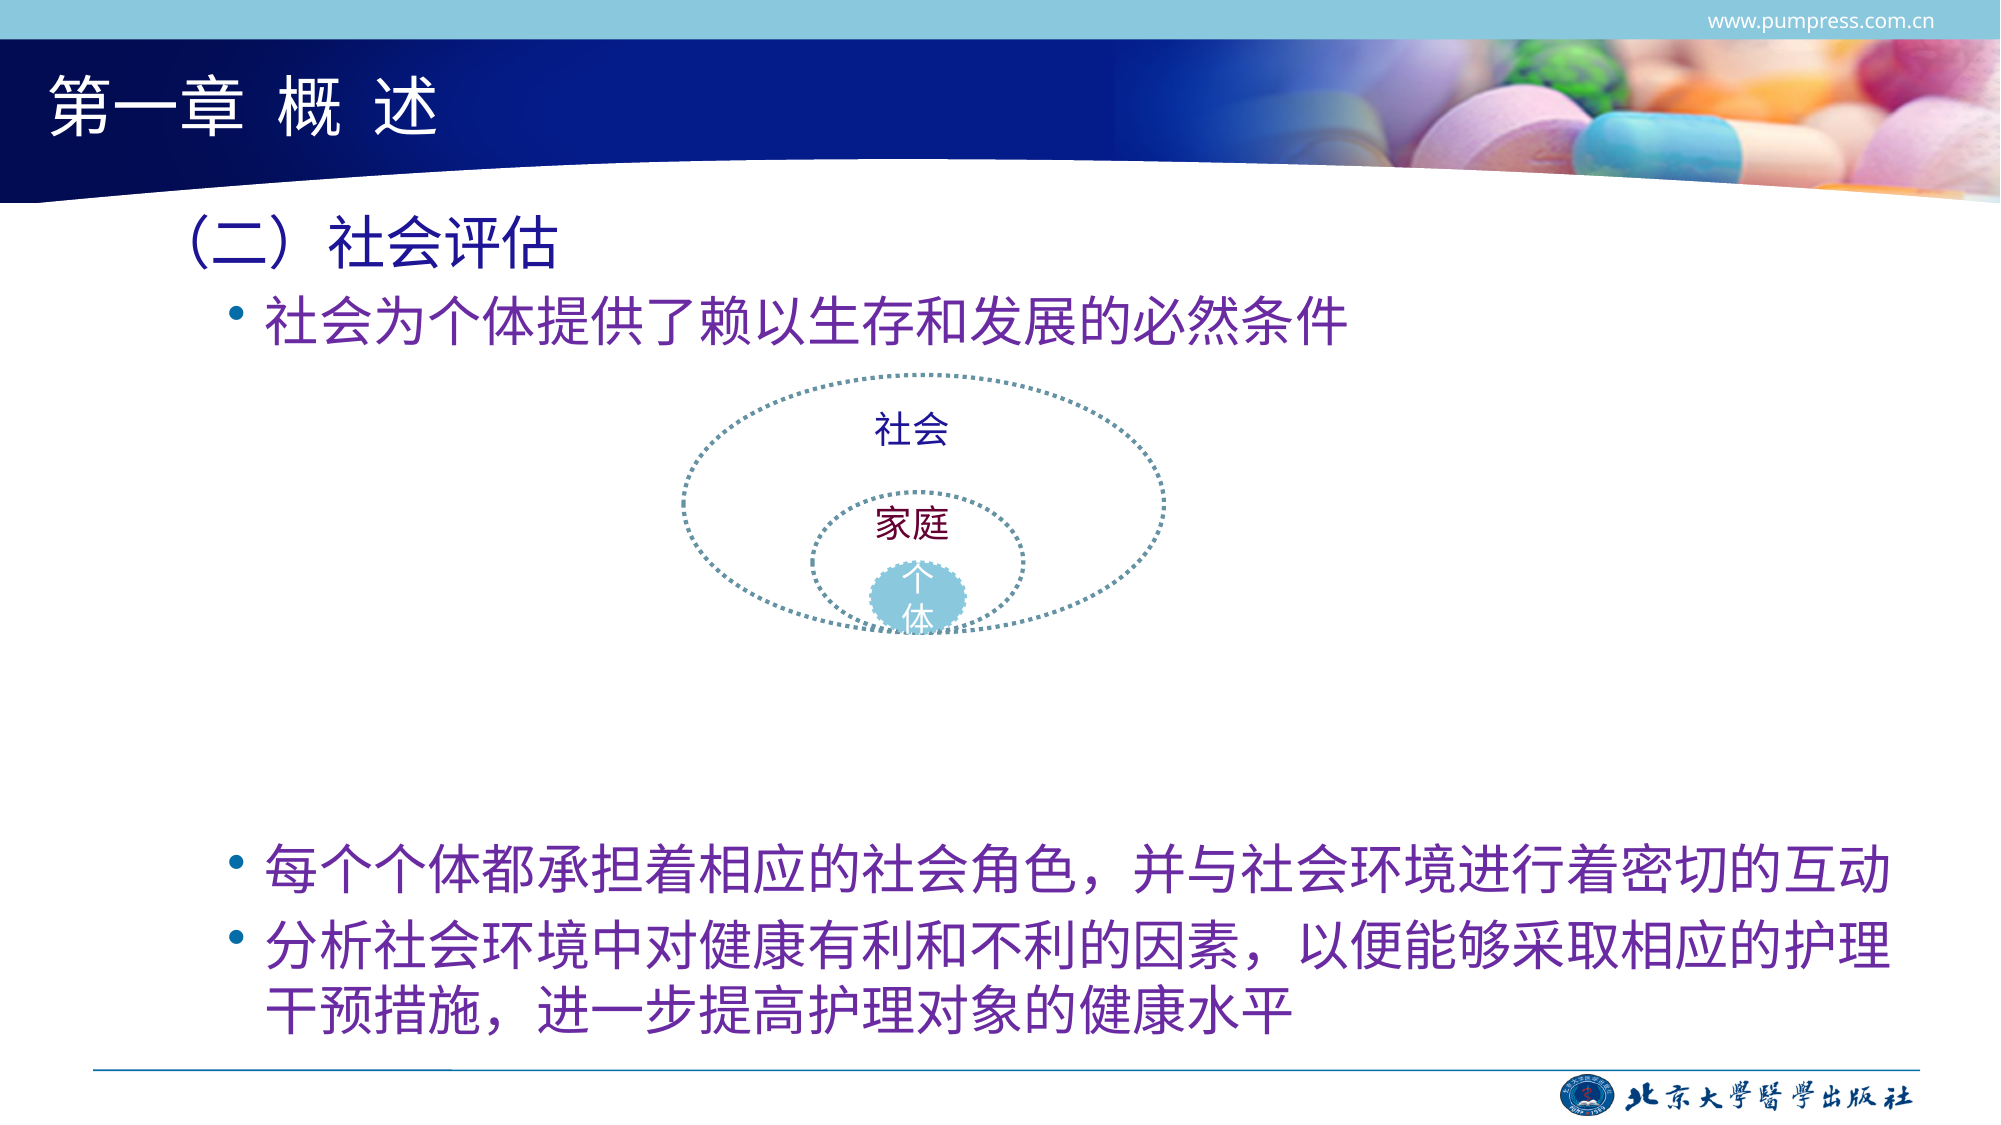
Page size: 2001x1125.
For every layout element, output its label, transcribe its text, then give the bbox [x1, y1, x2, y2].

text_box [681, 372, 1167, 634]
picture [1560, 1074, 1915, 1118]
text_box 家庭 [859, 492, 965, 552]
text_box 社会 [859, 398, 965, 459]
title 第一章 概 述 [30, 58, 1799, 152]
list （二）社会评估 社会为个体提供了赖以生存和发展的必然条件 每个个体都承担着相应的社会角色，并与社会环境进行着密切的互动 分析社会环境中对健康有利和不利的因素，以便能够采取相应的护理干预措施，进一步提高护理对象的健康水平 [62, 198, 1947, 1000]
text_box [810, 497, 1026, 634]
slide_number www.pumpress.com.cn [1366, 0, 1951, 38]
picture [0, 40, 2000, 203]
text_box 个体 [868, 560, 967, 635]
